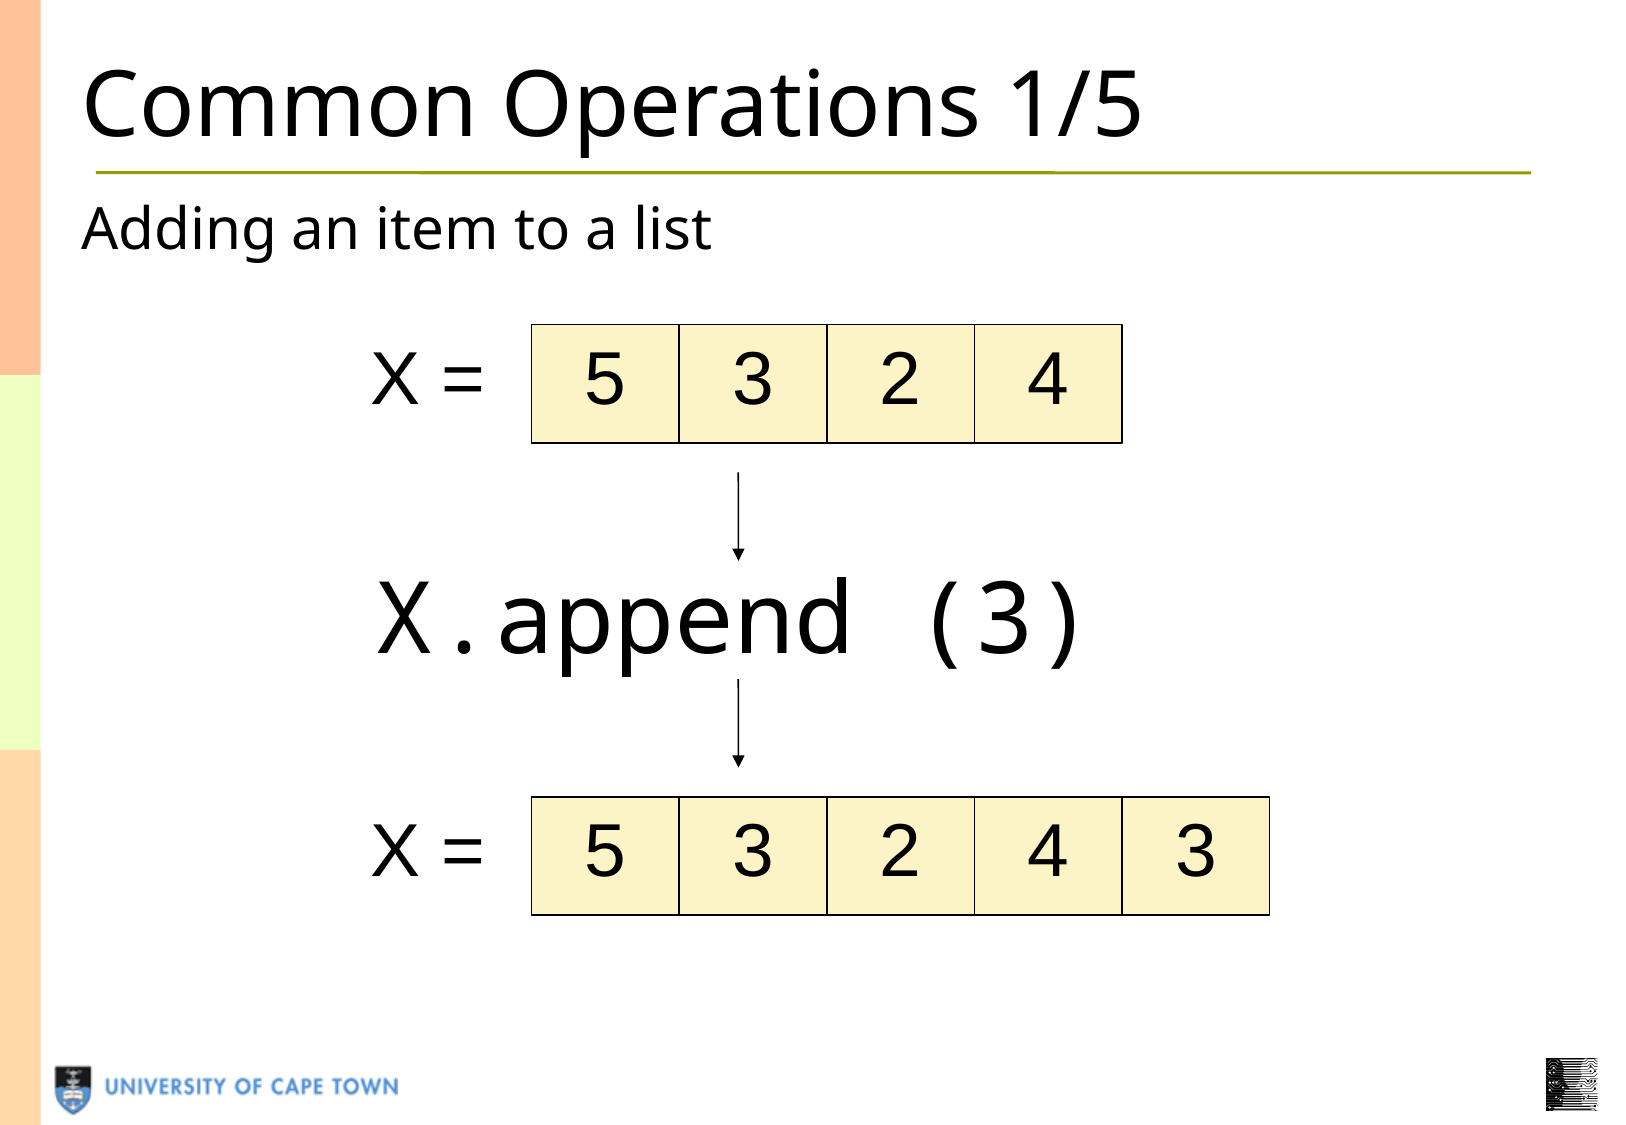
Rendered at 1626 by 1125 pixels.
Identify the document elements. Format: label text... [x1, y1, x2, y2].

list Adding an item to a list [81, 196, 1543, 991]
picture [44, 1048, 398, 1125]
text_box 2 [826, 324, 974, 443]
text_box 5 [532, 797, 679, 916]
text_box 3 [1122, 797, 1270, 916]
text_box 3 [679, 797, 826, 916]
text_box [732, 679, 745, 768]
text_box 2 [826, 797, 974, 916]
title Common Operations 1/5 [81, 36, 1543, 165]
text_box 4 [974, 797, 1122, 916]
text_box X.append (3) [374, 560, 1211, 675]
text_box 5 [532, 324, 679, 443]
picture [1546, 1058, 1598, 1111]
text_box [732, 472, 745, 561]
text_box X = [324, 324, 532, 443]
text_box X = [324, 797, 532, 916]
text_box 3 [679, 324, 826, 443]
text_box 4 [974, 324, 1122, 443]
